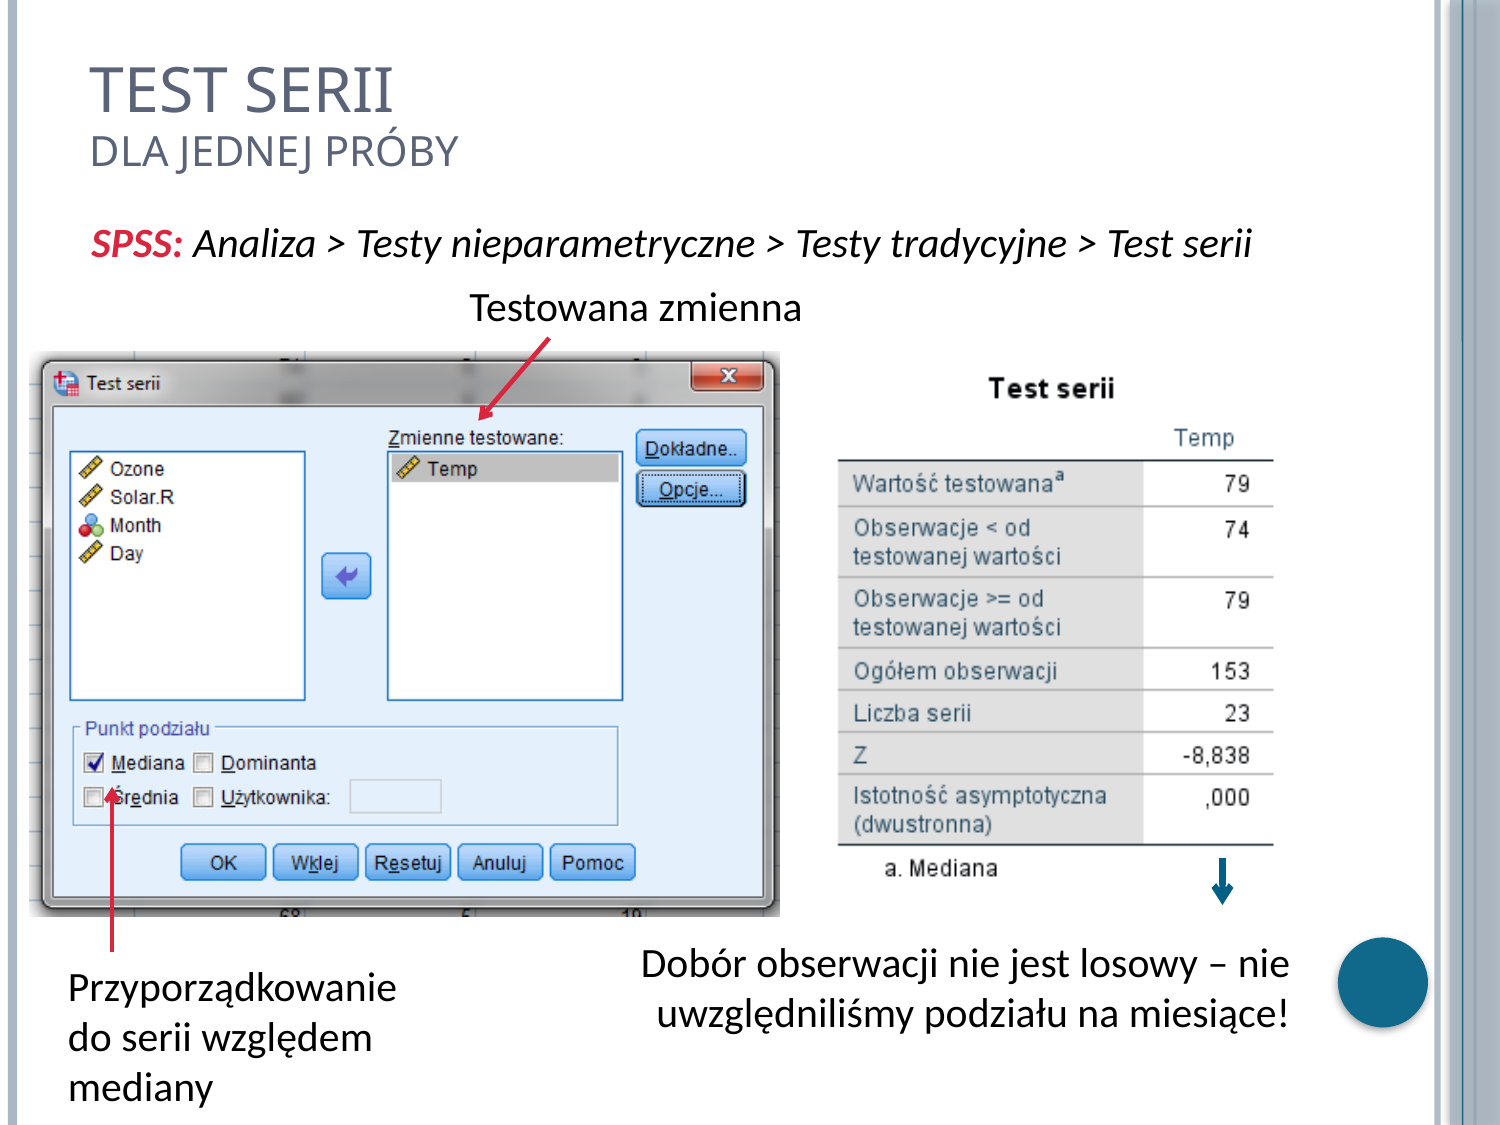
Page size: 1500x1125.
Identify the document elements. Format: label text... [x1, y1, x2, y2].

picture [827, 349, 1296, 894]
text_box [477, 337, 550, 422]
text_box SPSS: Analiza > Testy nieparametryczne > Testy tradycyjne > Test serii [76, 208, 1282, 319]
picture [28, 350, 780, 918]
title Test serii Dla jednej próby [75, 30, 1300, 183]
text_box Testowana zmienna [454, 272, 857, 338]
text_box Przyporządkowanie do serii względem mediany [53, 952, 455, 1118]
text_box Dobór obserwacji nie jest losowy – nie uwzględniliśmy podziału na miesiące! [490, 928, 1306, 1044]
